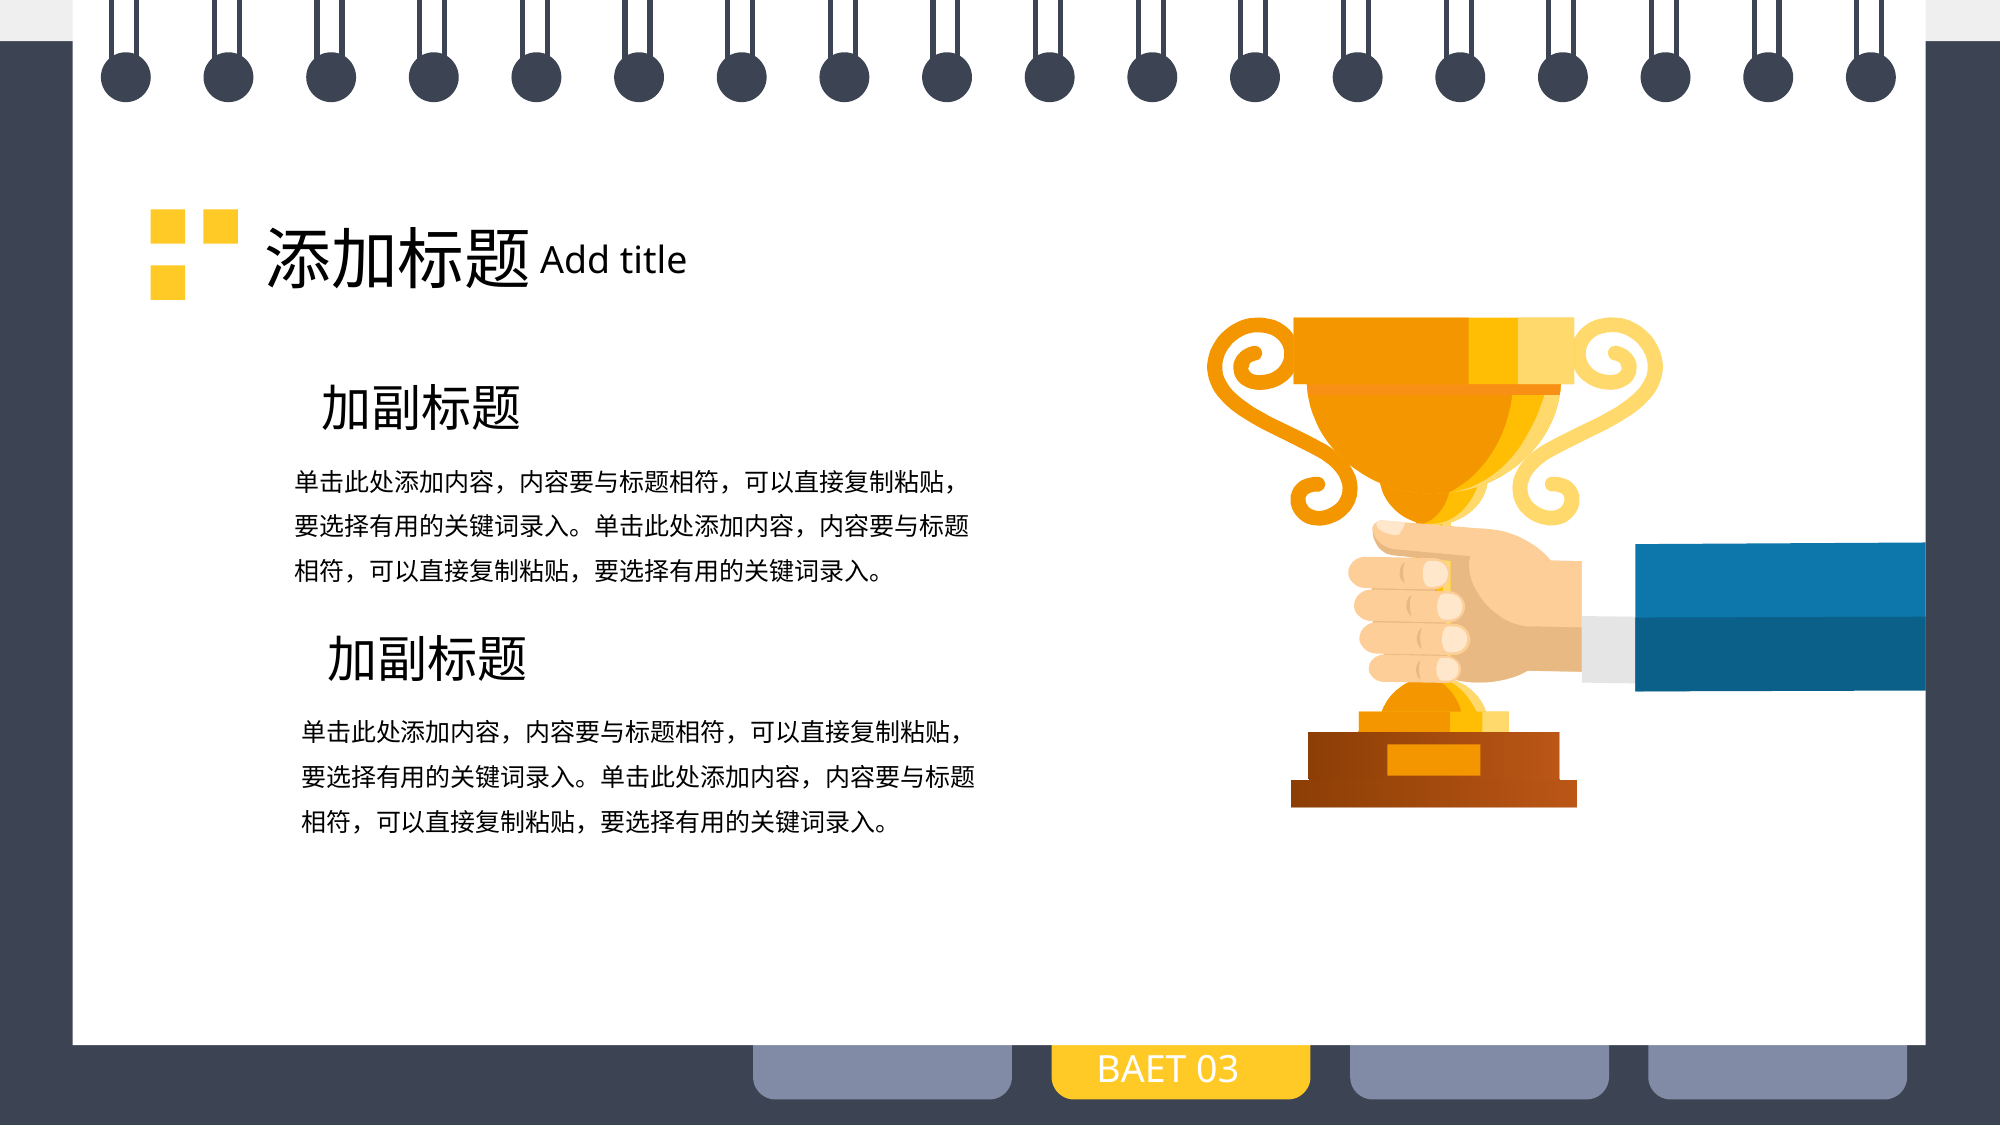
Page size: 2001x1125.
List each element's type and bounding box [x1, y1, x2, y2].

text_box [72, 0, 1926, 1046]
text_box [0, 42, 2000, 1125]
text_box [0, 0, 72, 42]
text_box [1207, 317, 1926, 808]
text_box [752, 1046, 1014, 1101]
text_box [1051, 1046, 1311, 1100]
text_box [150, 209, 238, 300]
text_box [1926, 0, 2000, 42]
text_box [1349, 1046, 1611, 1101]
text_box [1647, 1046, 1909, 1101]
